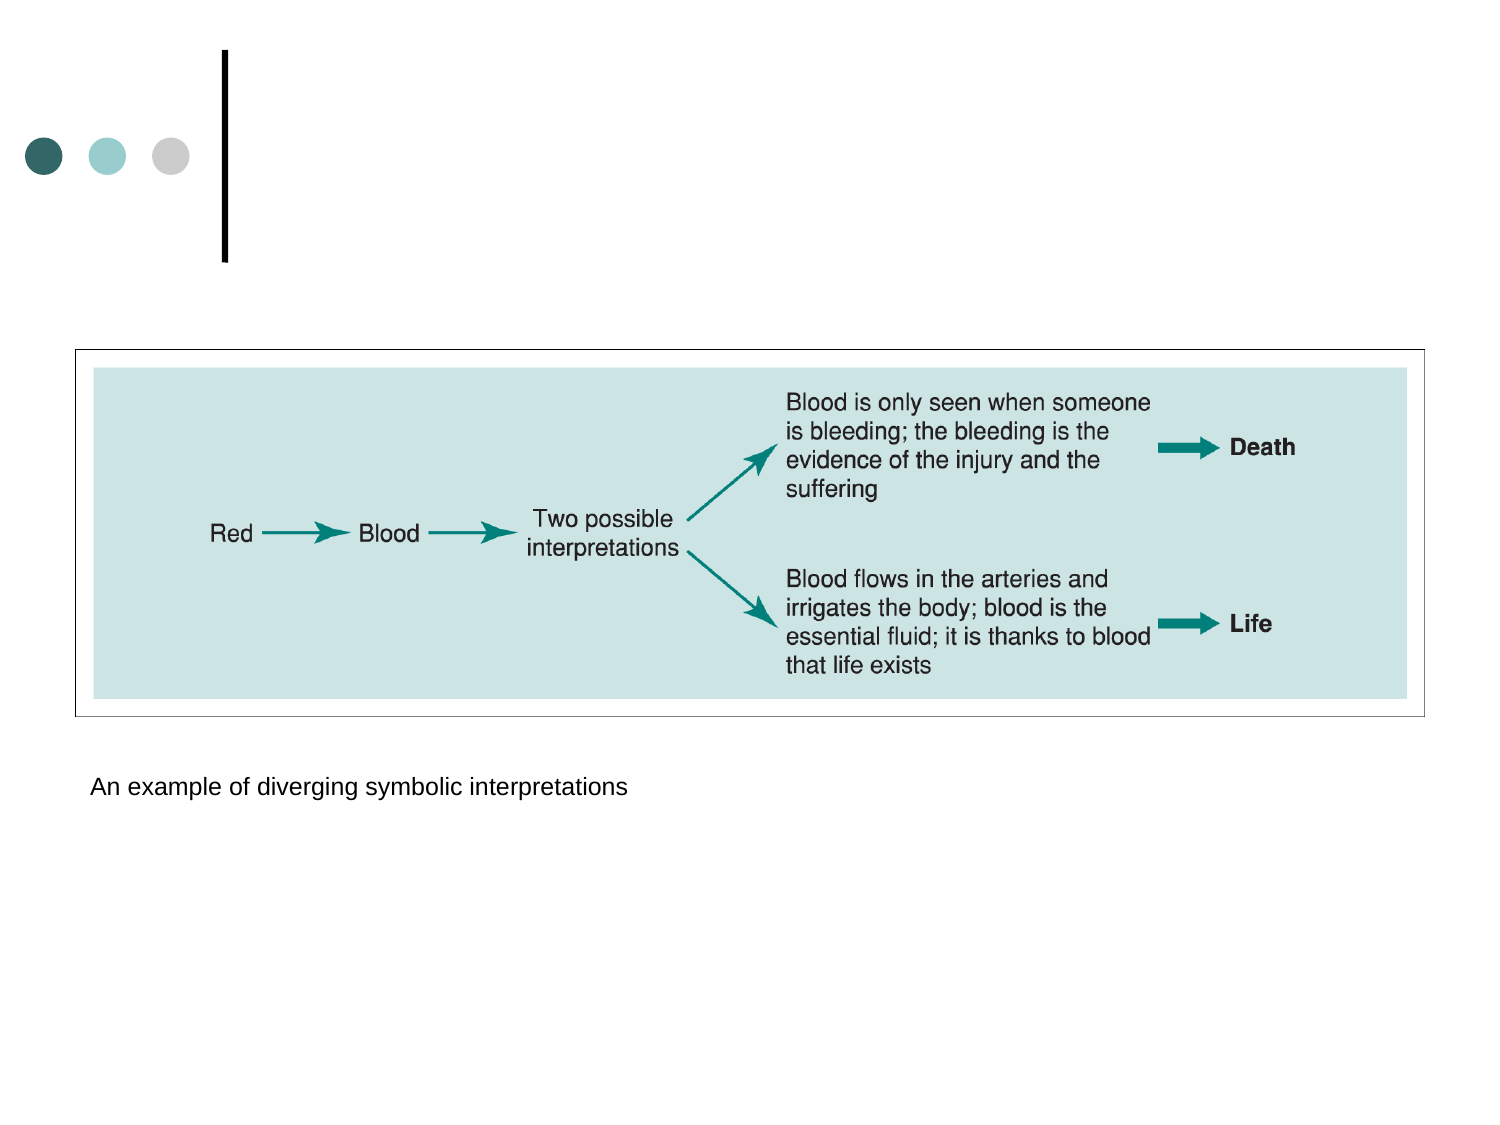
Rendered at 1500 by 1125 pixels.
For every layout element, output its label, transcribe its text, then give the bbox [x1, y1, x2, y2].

text_box An example of diverging symbolic interpretations [75, 763, 882, 808]
picture [74, 349, 1425, 717]
